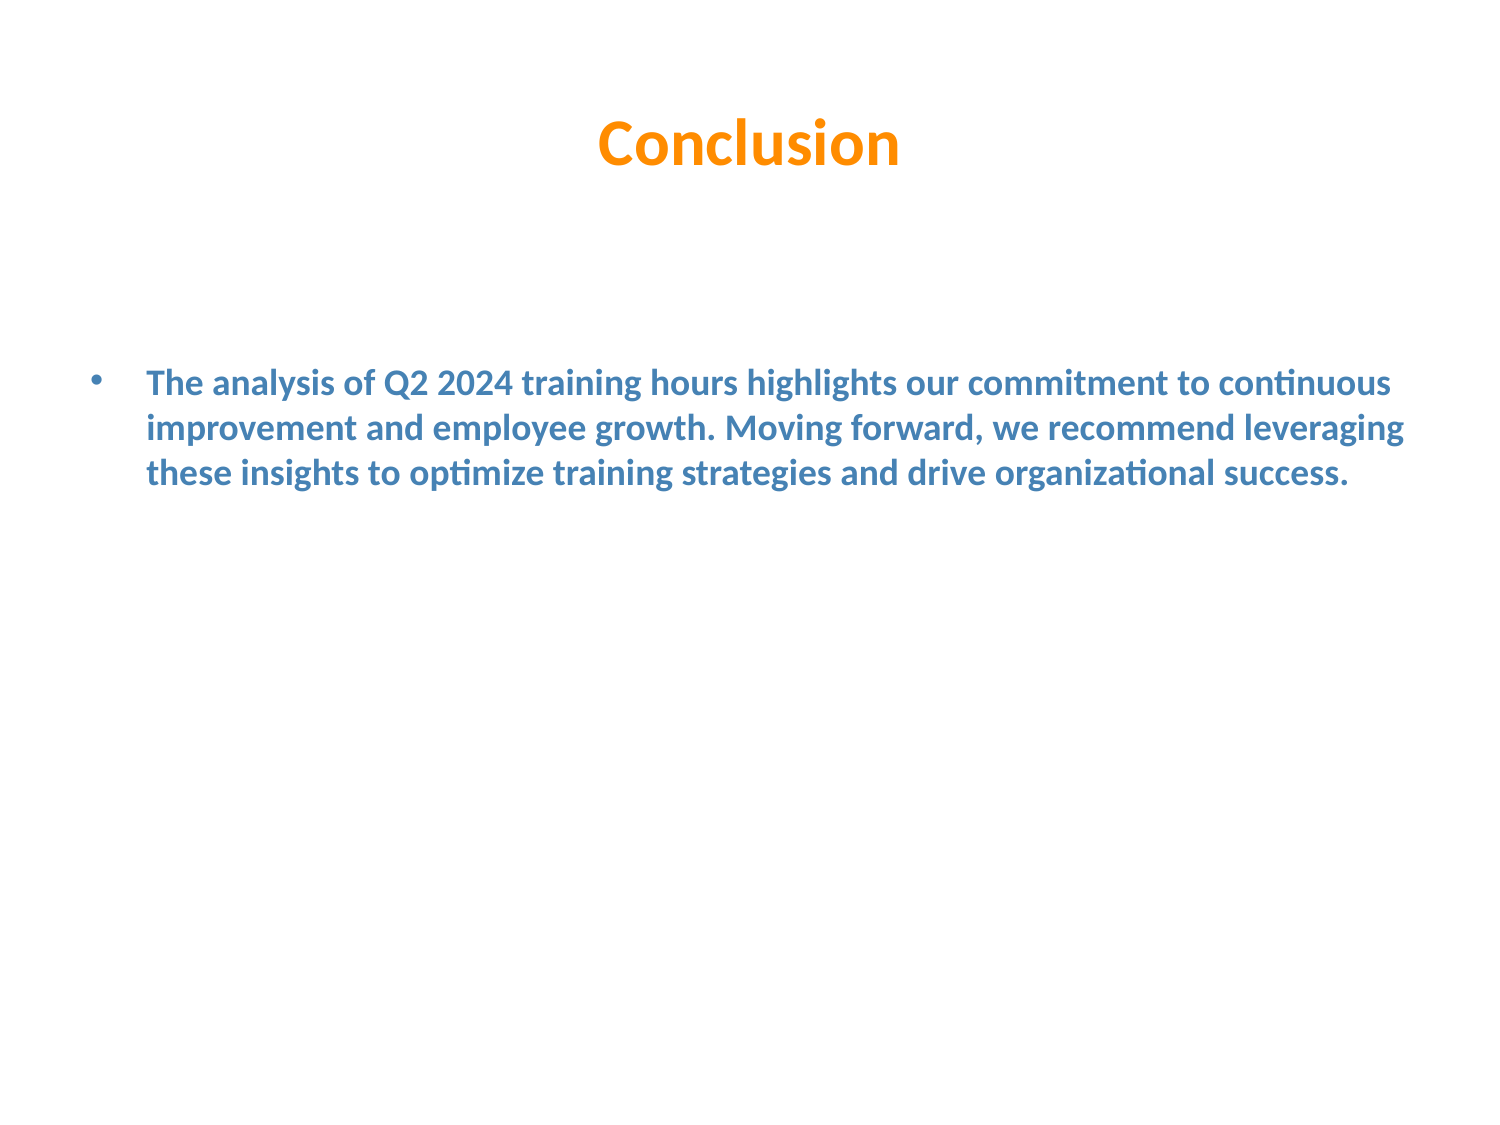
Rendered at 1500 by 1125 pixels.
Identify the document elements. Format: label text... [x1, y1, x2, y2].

list The analysis of Q2 2024 training hours highlights our commitment to continuous improvement and employee growth. Moving forward, we recommend leveraging these insights to optimize training strategies and drive organizational success. [75, 262, 1425, 1005]
title Conclusion [75, 45, 1425, 233]
